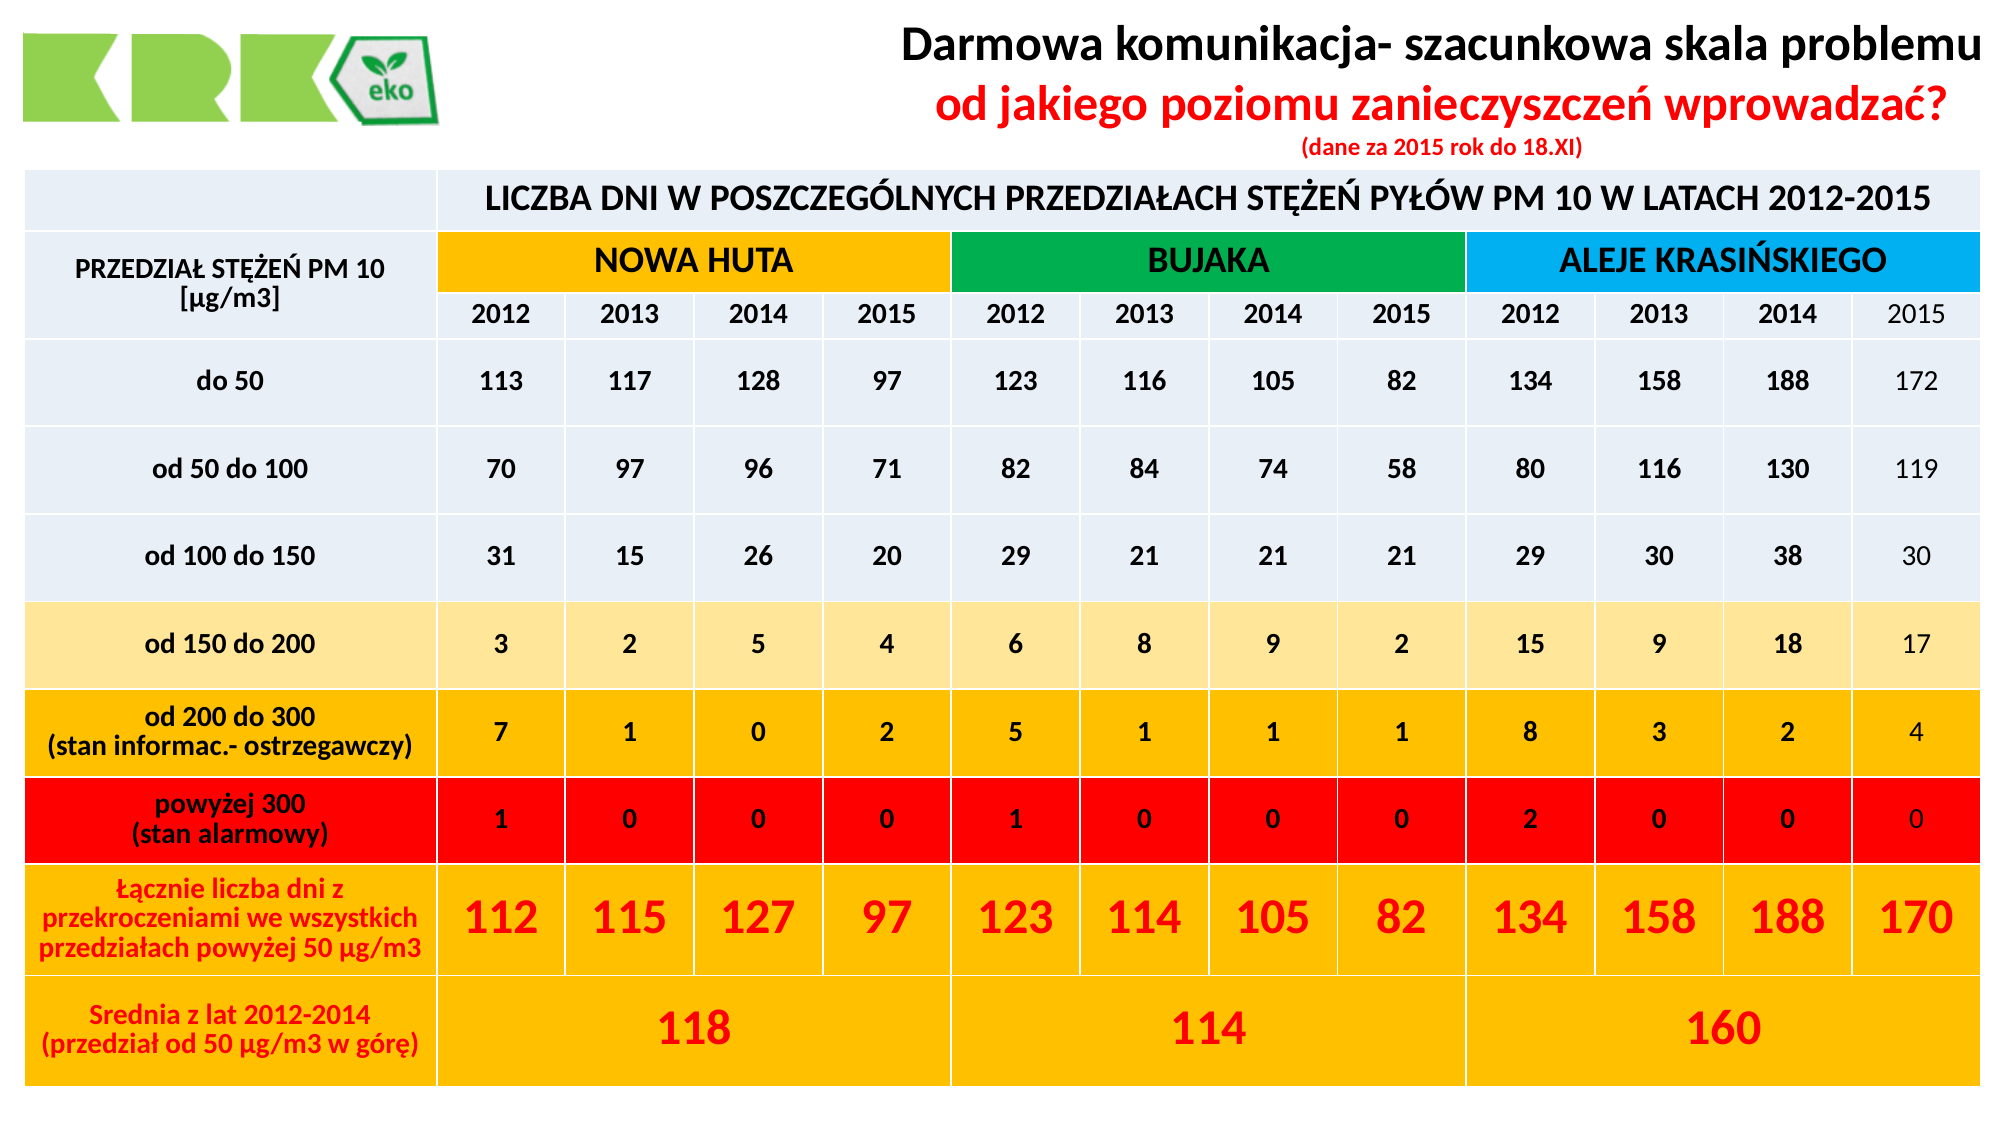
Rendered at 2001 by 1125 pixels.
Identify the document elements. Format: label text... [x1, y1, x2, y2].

table_cell Łącznie liczba dni z przekroczeniami we wszystkich przedziałach powyżej 50 µg/m3 [25, 865, 436, 975]
table_cell 188 [1724, 865, 1851, 975]
table_cell 1 [1210, 690, 1337, 776]
table_cell 4 [1853, 690, 1980, 776]
table_cell 2013 [1081, 294, 1208, 338]
table_cell 2 [824, 690, 950, 776]
table_cell 2014 [695, 294, 822, 338]
table_cell 3 [1596, 690, 1723, 776]
table_cell 2012 [952, 294, 1079, 338]
table_cell 29 [1467, 515, 1594, 601]
table_cell 96 [695, 427, 822, 513]
table_cell 0 [1853, 778, 1980, 863]
table_cell 188 [1724, 340, 1851, 425]
table_cell 2012 [1467, 294, 1594, 338]
table_cell od 200 do 300 (stan informac.- ostrzegawczy) [25, 690, 436, 776]
table_cell 5 [952, 690, 1079, 776]
table_cell 2015 [824, 294, 950, 338]
table_cell 0 [1210, 778, 1337, 863]
table_cell od 50 do 100 [25, 427, 436, 513]
table_cell 158 [1596, 865, 1723, 975]
table_cell 74 [1210, 427, 1337, 513]
table_cell 2 [1467, 778, 1594, 863]
table_cell 119 [1853, 427, 1980, 513]
table_cell 20 [824, 515, 950, 601]
table_cell 0 [1081, 778, 1208, 863]
table_cell 2014 [1724, 294, 1851, 338]
table_cell od 150 do 200 [25, 602, 436, 688]
table_cell 127 [695, 865, 822, 975]
table_cell Srednia z lat 2012-2014 (przedział od 50 µg/m3 w górę) [25, 976, 436, 1086]
table_cell 38 [1724, 515, 1851, 601]
table_cell 15 [1467, 602, 1594, 688]
table_cell 3 [438, 602, 564, 688]
table_cell 0 [566, 778, 693, 863]
table_cell od 100 do 150 [25, 515, 436, 601]
table_cell PRZEDZIAŁ STĘŻEŃ PM 10 [µg/m3] [25, 232, 436, 338]
table_cell 158 [1596, 340, 1723, 425]
text_box Darmowa komunikacja- szacunkowa skala problemu od jakiego poziomu zanieczyszczeń wprowadzać? (dane za 2015 rok do 18.XI) [884, 2, 2000, 168]
table_cell 0 [824, 778, 950, 863]
table_cell 0 [695, 690, 822, 776]
table_cell 97 [566, 427, 693, 513]
table_cell 30 [1853, 515, 1980, 601]
table_cell 8 [1467, 690, 1594, 776]
table_cell 2015 [1338, 294, 1465, 338]
table_cell powyżej 300 (stan alarmowy) [25, 778, 436, 863]
table_cell 116 [1596, 427, 1723, 513]
table_cell 1 [1081, 690, 1208, 776]
table_cell 1 [438, 778, 564, 863]
table_cell 80 [1467, 427, 1594, 513]
table_cell 128 [695, 340, 822, 425]
table_cell 2013 [566, 294, 693, 338]
table_cell 5 [695, 602, 822, 688]
table_cell 112 [438, 865, 564, 975]
table_cell 15 [566, 515, 693, 601]
table_cell 113 [438, 340, 564, 425]
table_cell 31 [438, 515, 564, 601]
table_cell 1 [1338, 690, 1465, 776]
table_cell 9 [1210, 602, 1337, 688]
table_cell 0 [695, 778, 822, 863]
table_cell NOWA HUTA [438, 232, 950, 292]
table_cell 0 [1596, 778, 1723, 863]
table_cell 2015 [1853, 294, 1980, 338]
table_header LICZBA DNI W POSZCZEGÓLNYCH PRZEDZIAŁACH STĘŻEŃ PYŁÓW PM 10 W LATACH 2012-2015 [438, 170, 1980, 230]
table_cell 30 [1596, 515, 1723, 601]
table_cell 2012 [438, 294, 564, 338]
table_cell 123 [952, 865, 1079, 975]
table_cell 130 [1724, 427, 1851, 513]
table_cell 117 [566, 340, 693, 425]
table_cell 84 [1081, 427, 1208, 513]
table_cell 6 [952, 602, 1079, 688]
table_cell 7 [438, 690, 564, 776]
table_cell 4 [824, 602, 950, 688]
table_cell 18 [1724, 602, 1851, 688]
table_cell 114 [1081, 865, 1208, 975]
table_cell 160 [1467, 976, 1980, 1086]
table_cell 21 [1210, 515, 1337, 601]
table_cell 2 [566, 602, 693, 688]
table_cell 8 [1081, 602, 1208, 688]
table_cell 2 [1338, 602, 1465, 688]
table_cell 114 [952, 976, 1465, 1086]
table_cell 21 [1081, 515, 1208, 601]
table_cell 105 [1210, 340, 1337, 425]
table_cell 82 [1338, 340, 1465, 425]
table_cell 82 [1338, 865, 1465, 975]
table_cell 26 [695, 515, 822, 601]
table_cell 0 [1724, 778, 1851, 863]
table_cell 123 [952, 340, 1079, 425]
table_cell 115 [566, 865, 693, 975]
table_cell ALEJE KRASIŃSKIEGO [1467, 232, 1980, 292]
table_cell 116 [1081, 340, 1208, 425]
table_cell 105 [1210, 865, 1337, 975]
table_cell 1 [952, 778, 1079, 863]
table_cell 1 [566, 690, 693, 776]
table_cell 134 [1467, 340, 1594, 425]
table_cell 172 [1853, 340, 1980, 425]
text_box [23, 31, 441, 126]
table_cell 82 [952, 427, 1079, 513]
table_cell 9 [1596, 602, 1723, 688]
table_cell 118 [438, 976, 950, 1086]
table_cell 170 [1853, 865, 1980, 975]
table_cell 2013 [1596, 294, 1723, 338]
table_cell 58 [1338, 427, 1465, 513]
table_cell do 50 [25, 340, 436, 425]
table_cell 70 [438, 427, 564, 513]
table_cell 21 [1338, 515, 1465, 601]
table_cell 17 [1853, 602, 1980, 688]
table_header [25, 170, 436, 230]
table_cell 71 [824, 427, 950, 513]
table_cell 97 [824, 340, 950, 425]
table_cell 0 [1338, 778, 1465, 863]
table_cell 2 [1724, 690, 1851, 776]
table_cell 97 [824, 865, 950, 975]
table_cell 134 [1467, 865, 1594, 975]
table_cell BUJAKA [952, 232, 1465, 292]
table_cell 29 [952, 515, 1079, 601]
table_cell 2014 [1210, 294, 1337, 338]
